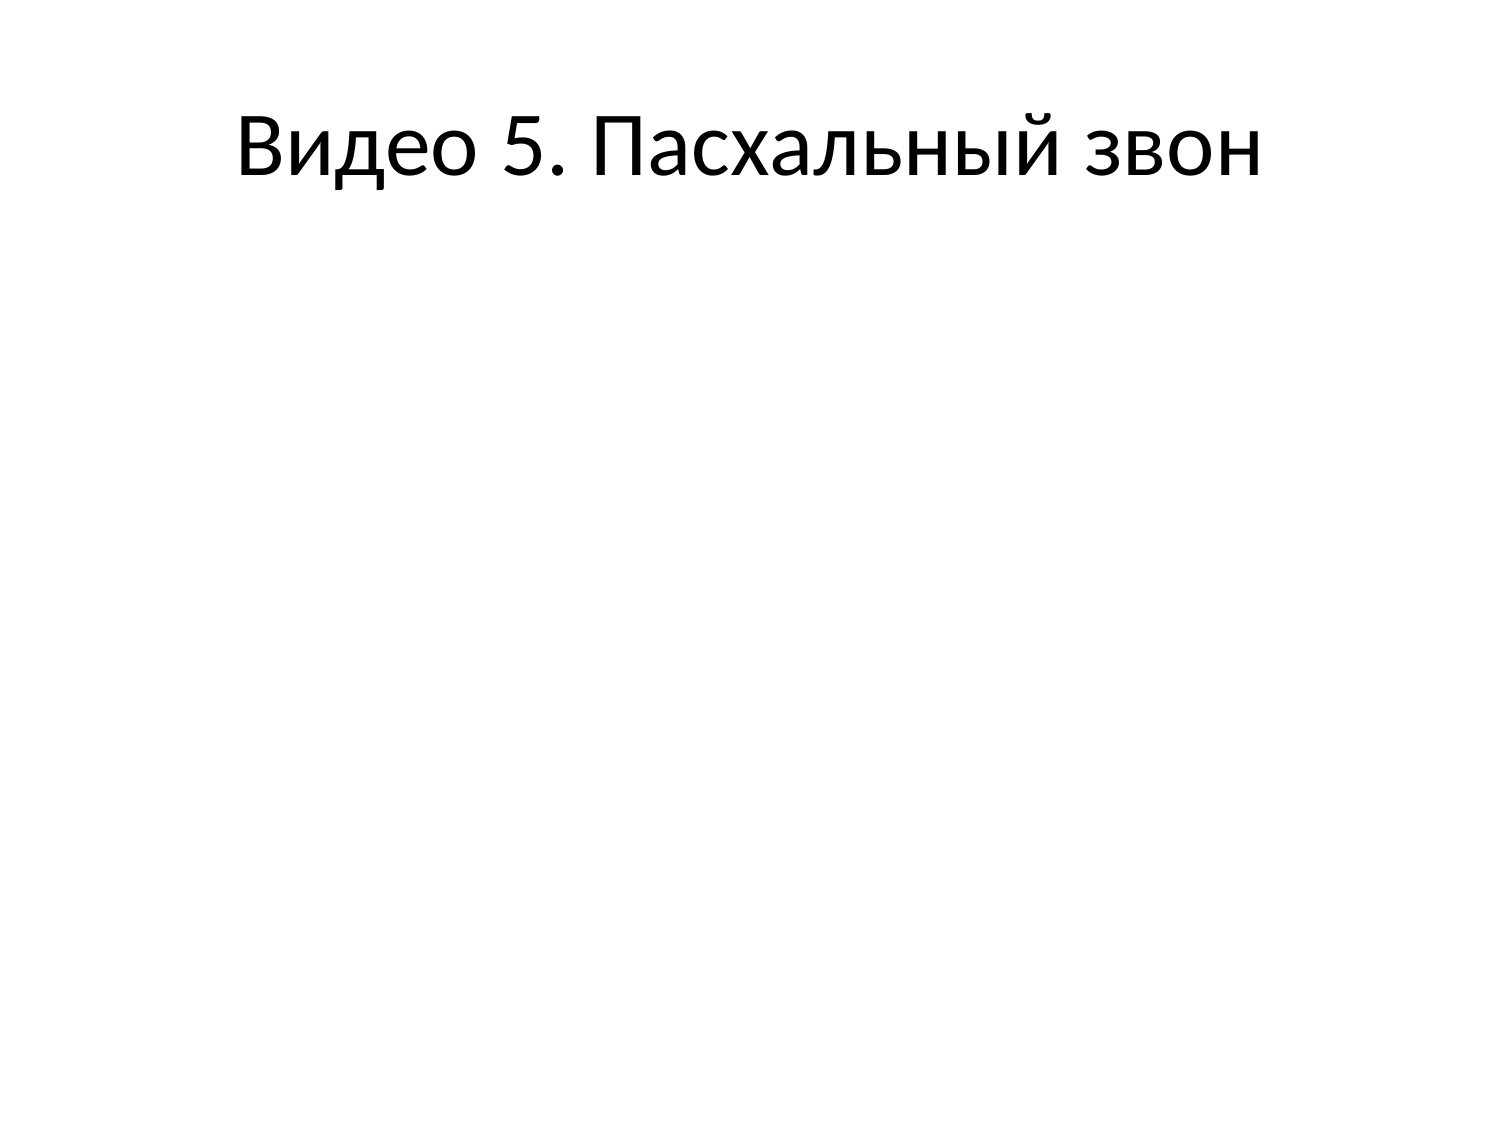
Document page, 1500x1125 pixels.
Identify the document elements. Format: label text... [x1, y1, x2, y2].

title Видео 5. Пасхальный звон [75, 45, 1425, 233]
